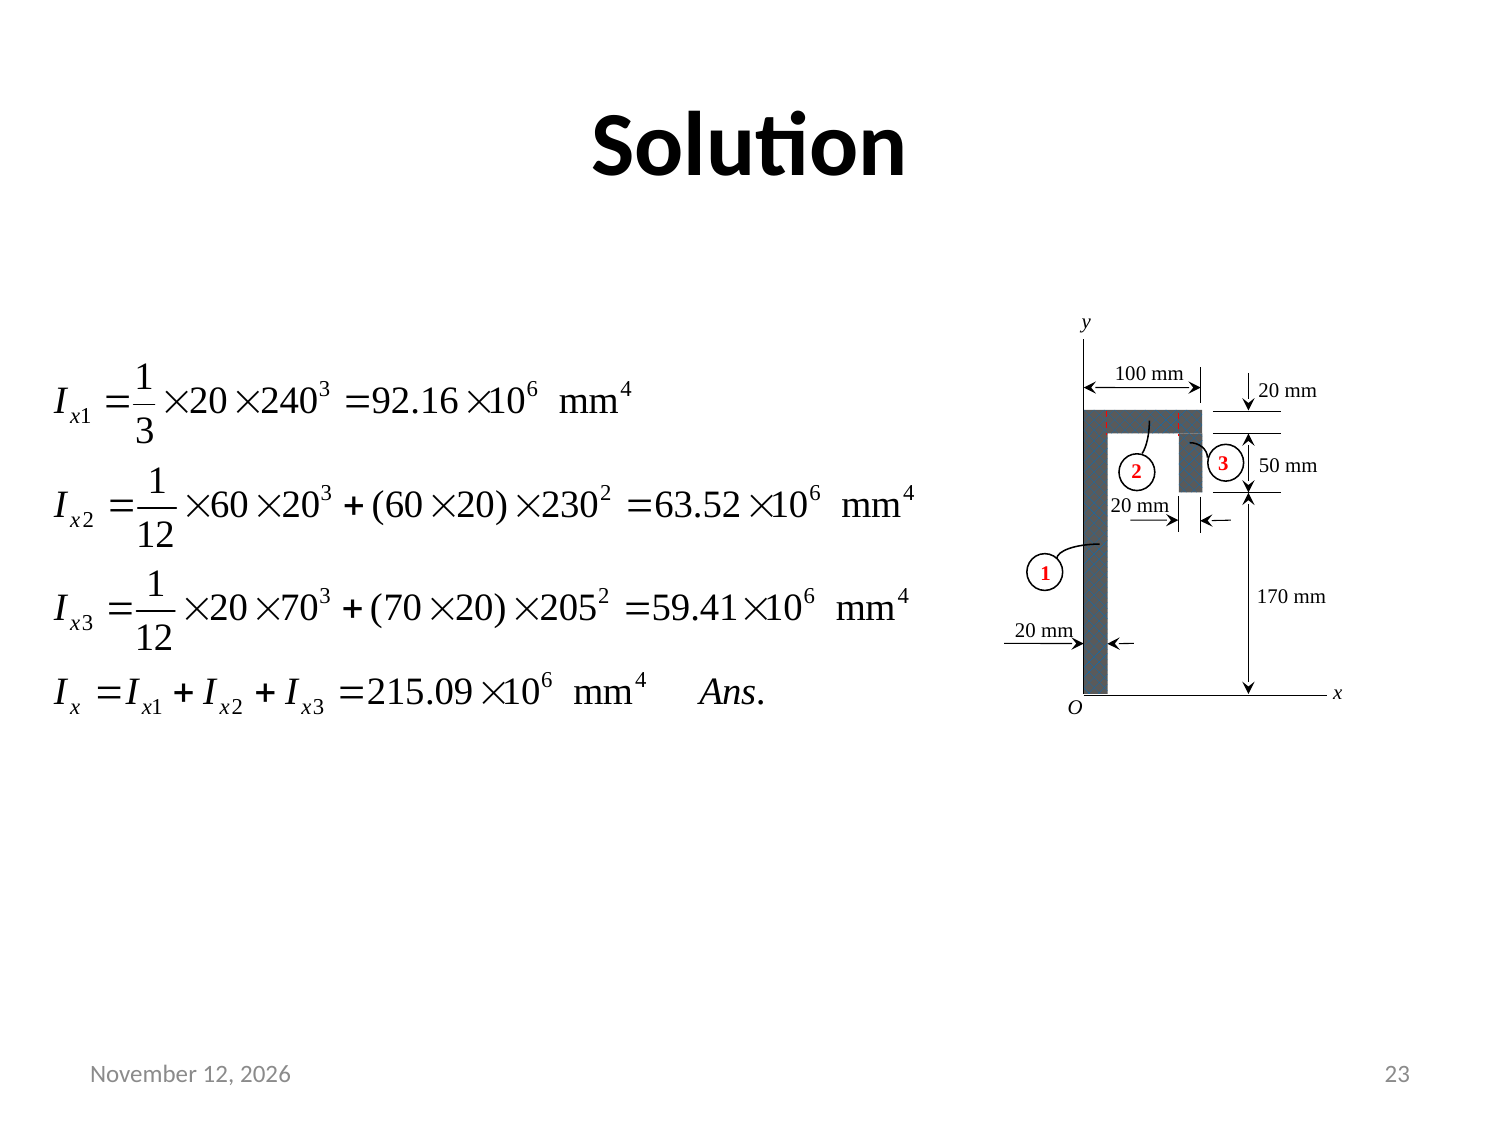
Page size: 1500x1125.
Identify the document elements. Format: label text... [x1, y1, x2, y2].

title Solution [75, 45, 1425, 233]
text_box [46, 352, 925, 722]
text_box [999, 299, 1387, 722]
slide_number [75, 1042, 425, 1103]
slide_number 23 [1074, 1042, 1425, 1103]
